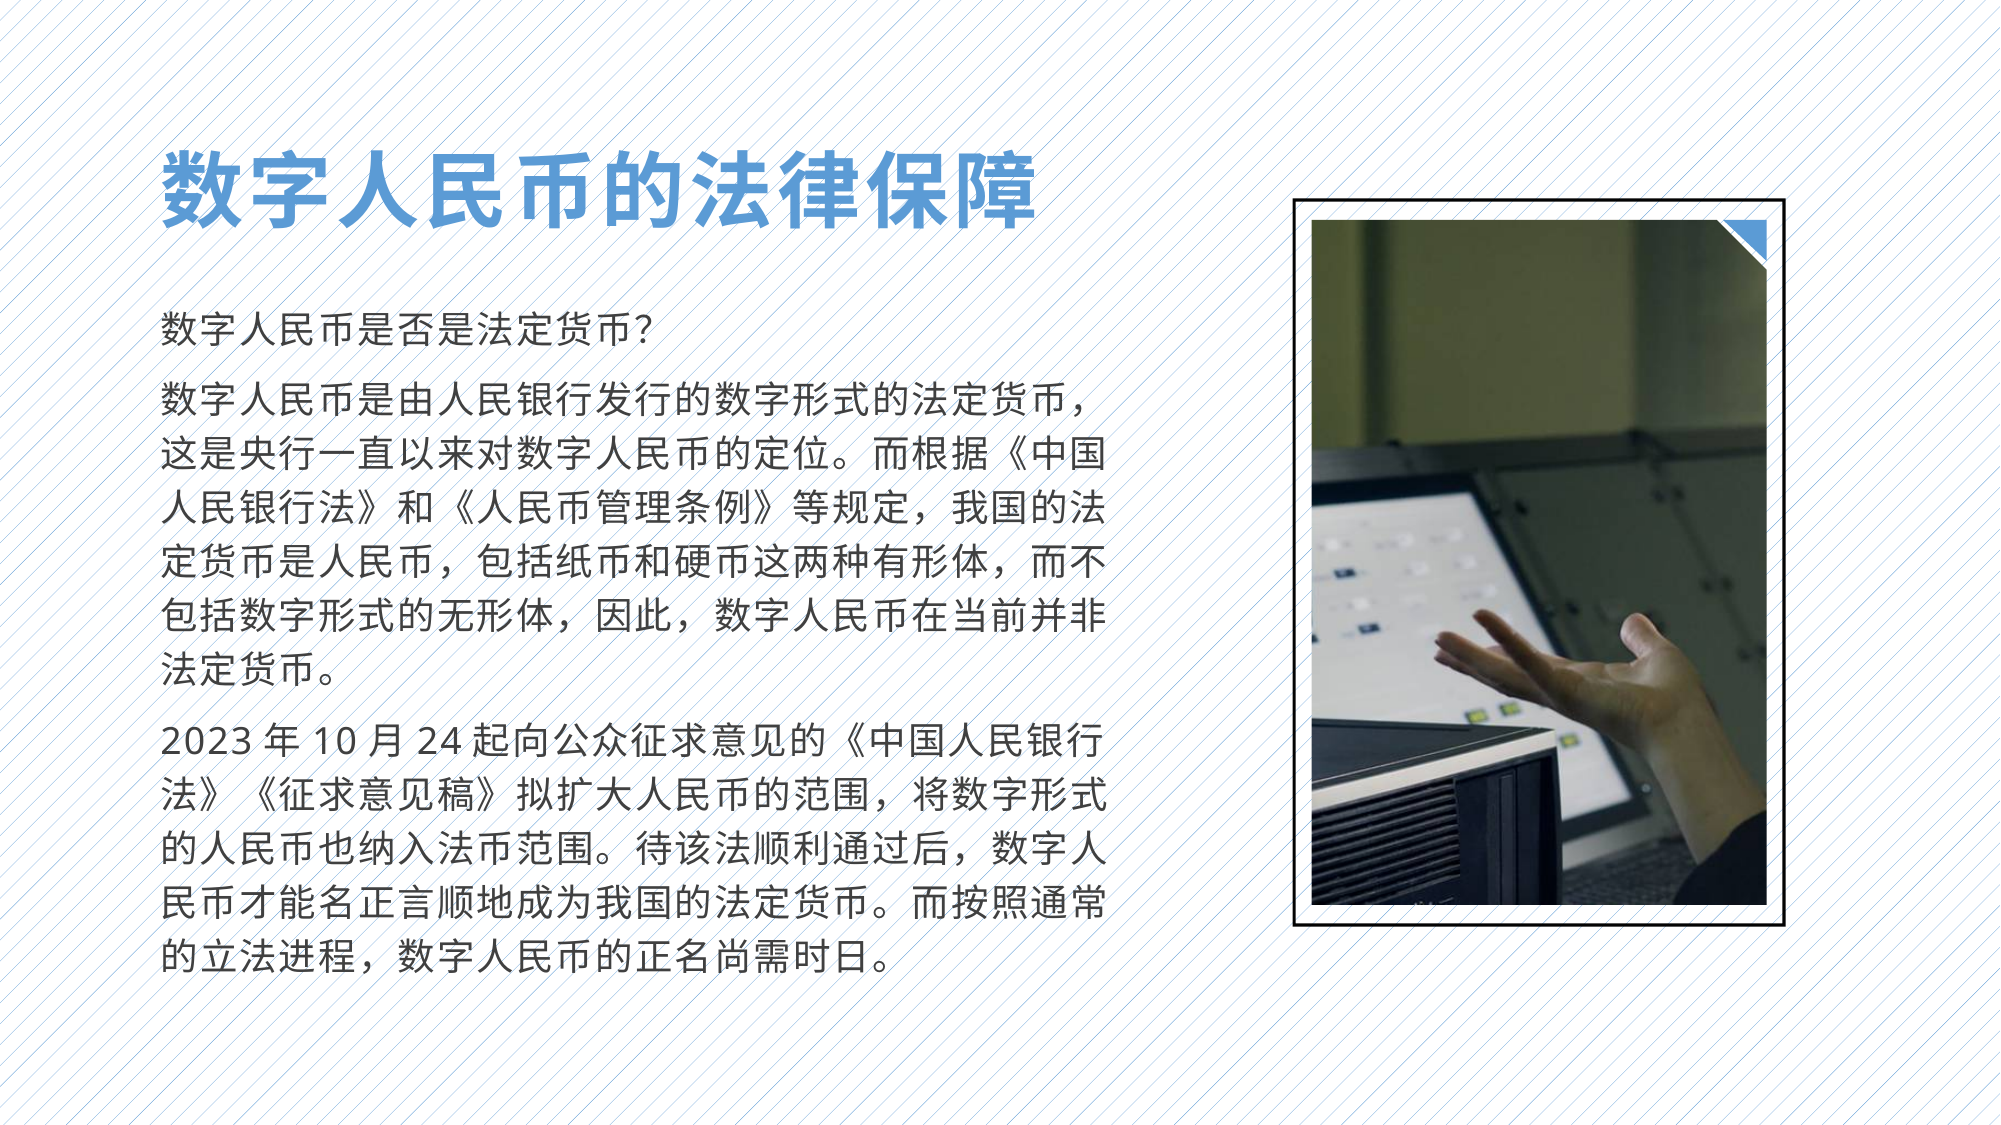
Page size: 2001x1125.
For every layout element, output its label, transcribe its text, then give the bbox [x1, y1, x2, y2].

text_box 数字人民币是否是法定货币？ 数字人民币是由人民银行发行的数字形式的法定货币，这是央行一直以来对数字人民币的定位。而根据《中国人民银行法》和《人民币管理条例》等规定，我国的法定货币是人民币，包括纸币和硬币这两种有形体，而不包括数字形式的无形体，因此，数字人民币在当前并非法定货币。 2023年10月24起向公众征求意见的《中国人民银行法》《征求意见稿》拟扩大人民币的范围，将数字形式的人民币也纳入法币范围。待该法顺利通过后，数字人民币才能名正言顺地成为我国的法定货币。而按照通常的立法进程，数字人民币的正名尚需时日。 [150, 292, 1129, 1023]
text_box 数字人民币的法律保障 [150, 102, 1129, 243]
picture [1311, 219, 1767, 906]
text_box [1293, 199, 1785, 926]
